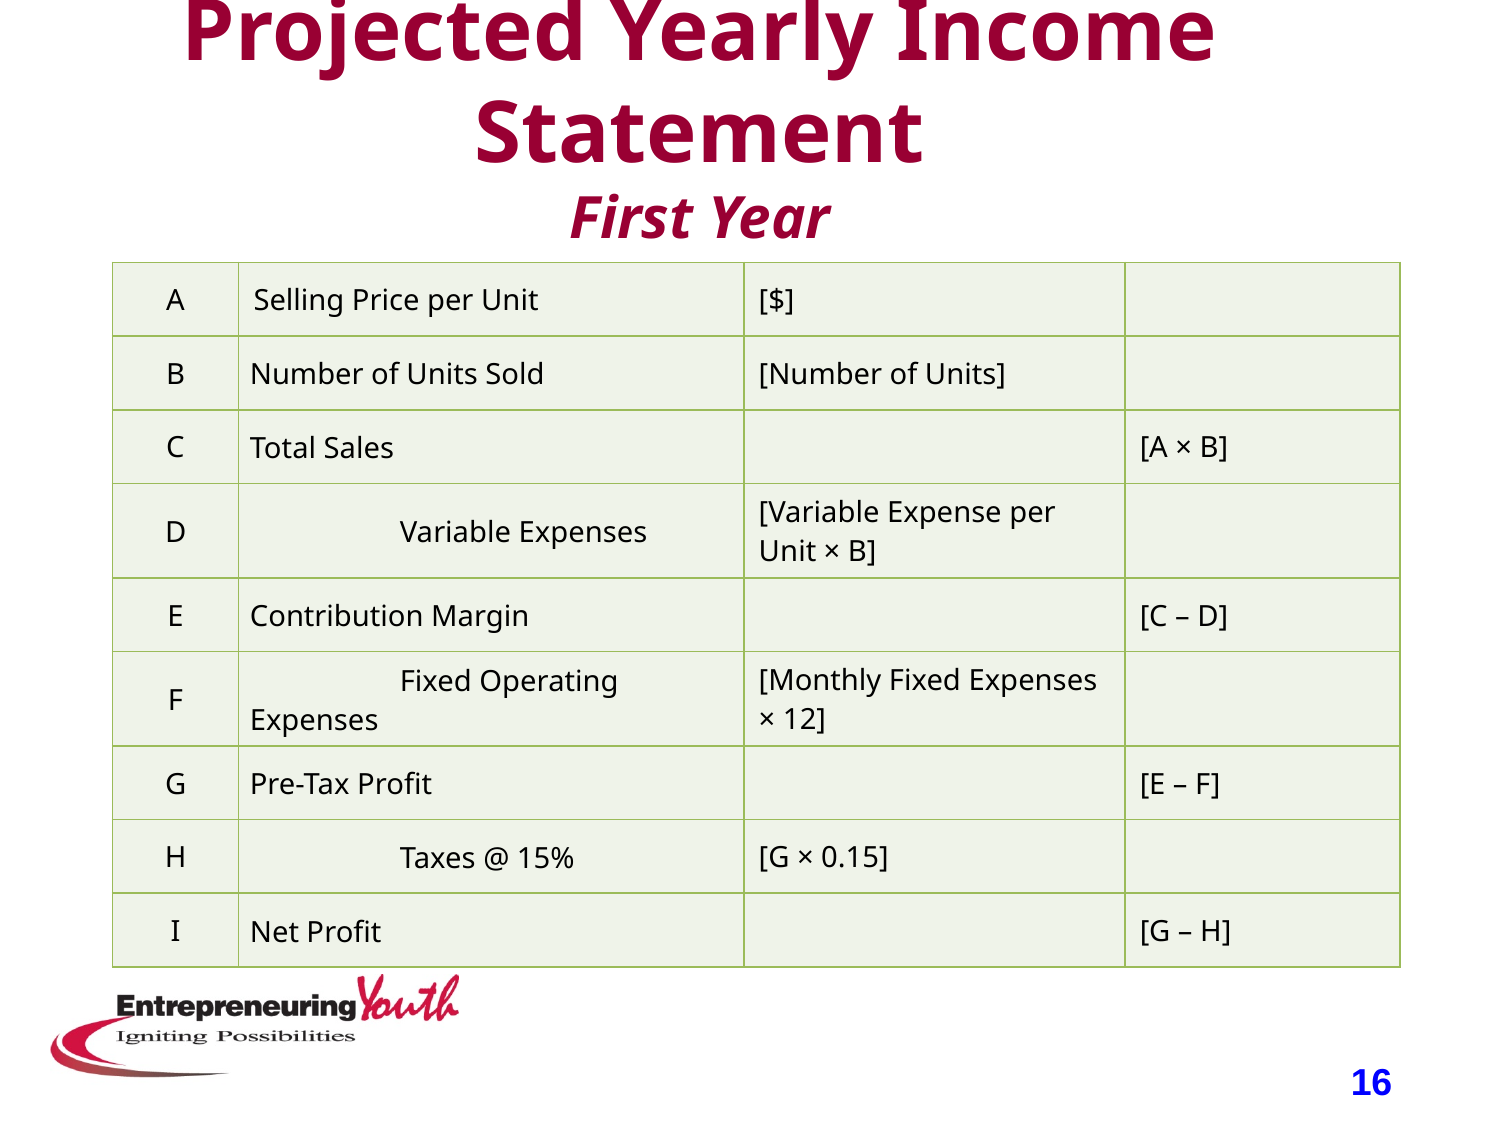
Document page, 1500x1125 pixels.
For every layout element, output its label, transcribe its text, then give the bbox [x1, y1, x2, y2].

title Projected Yearly Income Statement First Year [24, 18, 1376, 207]
table_cell E [113, 579, 238, 651]
table_cell [Monthly Fixed Expenses × 12] [745, 652, 1124, 745]
table_cell Net Profit [239, 894, 743, 966]
table_header A [113, 263, 238, 335]
table_cell H [113, 820, 238, 892]
table_cell Contribution Margin [239, 579, 743, 651]
table_header Selling Price per Unit [239, 263, 743, 335]
table_cell [G – H] [1126, 894, 1399, 966]
table_cell Fixed Operating Expenses [239, 652, 743, 745]
table_cell Taxes @ 15% [239, 820, 743, 892]
picture [49, 974, 459, 1092]
table_cell [G × 0.15] [745, 820, 1124, 892]
table_header [1126, 263, 1399, 335]
table_cell [A × B] [1126, 411, 1399, 483]
table_cell [1126, 484, 1399, 577]
table_cell [1126, 820, 1399, 892]
table_cell [1126, 652, 1399, 745]
table_cell D [113, 484, 238, 577]
table_cell B [113, 337, 238, 409]
table_cell Total Sales [239, 411, 743, 483]
table_cell [745, 579, 1124, 651]
table_cell I [113, 894, 238, 966]
table_cell [745, 411, 1124, 483]
table_cell C [113, 411, 238, 483]
table_cell [1126, 337, 1399, 409]
table_cell [745, 894, 1124, 966]
table_cell [E – F] [1126, 747, 1399, 819]
table_cell Number of Units Sold [239, 337, 743, 409]
table_cell [Variable Expense per Unit × B] [745, 484, 1124, 577]
table_cell F [113, 652, 238, 745]
table_cell G [113, 747, 238, 819]
table_cell [C – D] [1126, 579, 1399, 651]
table_header [$] [745, 263, 1124, 335]
table_cell [745, 747, 1124, 819]
table_cell Variable Expenses [239, 484, 743, 577]
table_cell Pre-Tax Profit [239, 747, 743, 819]
table_cell [Number of Units] [745, 337, 1124, 409]
